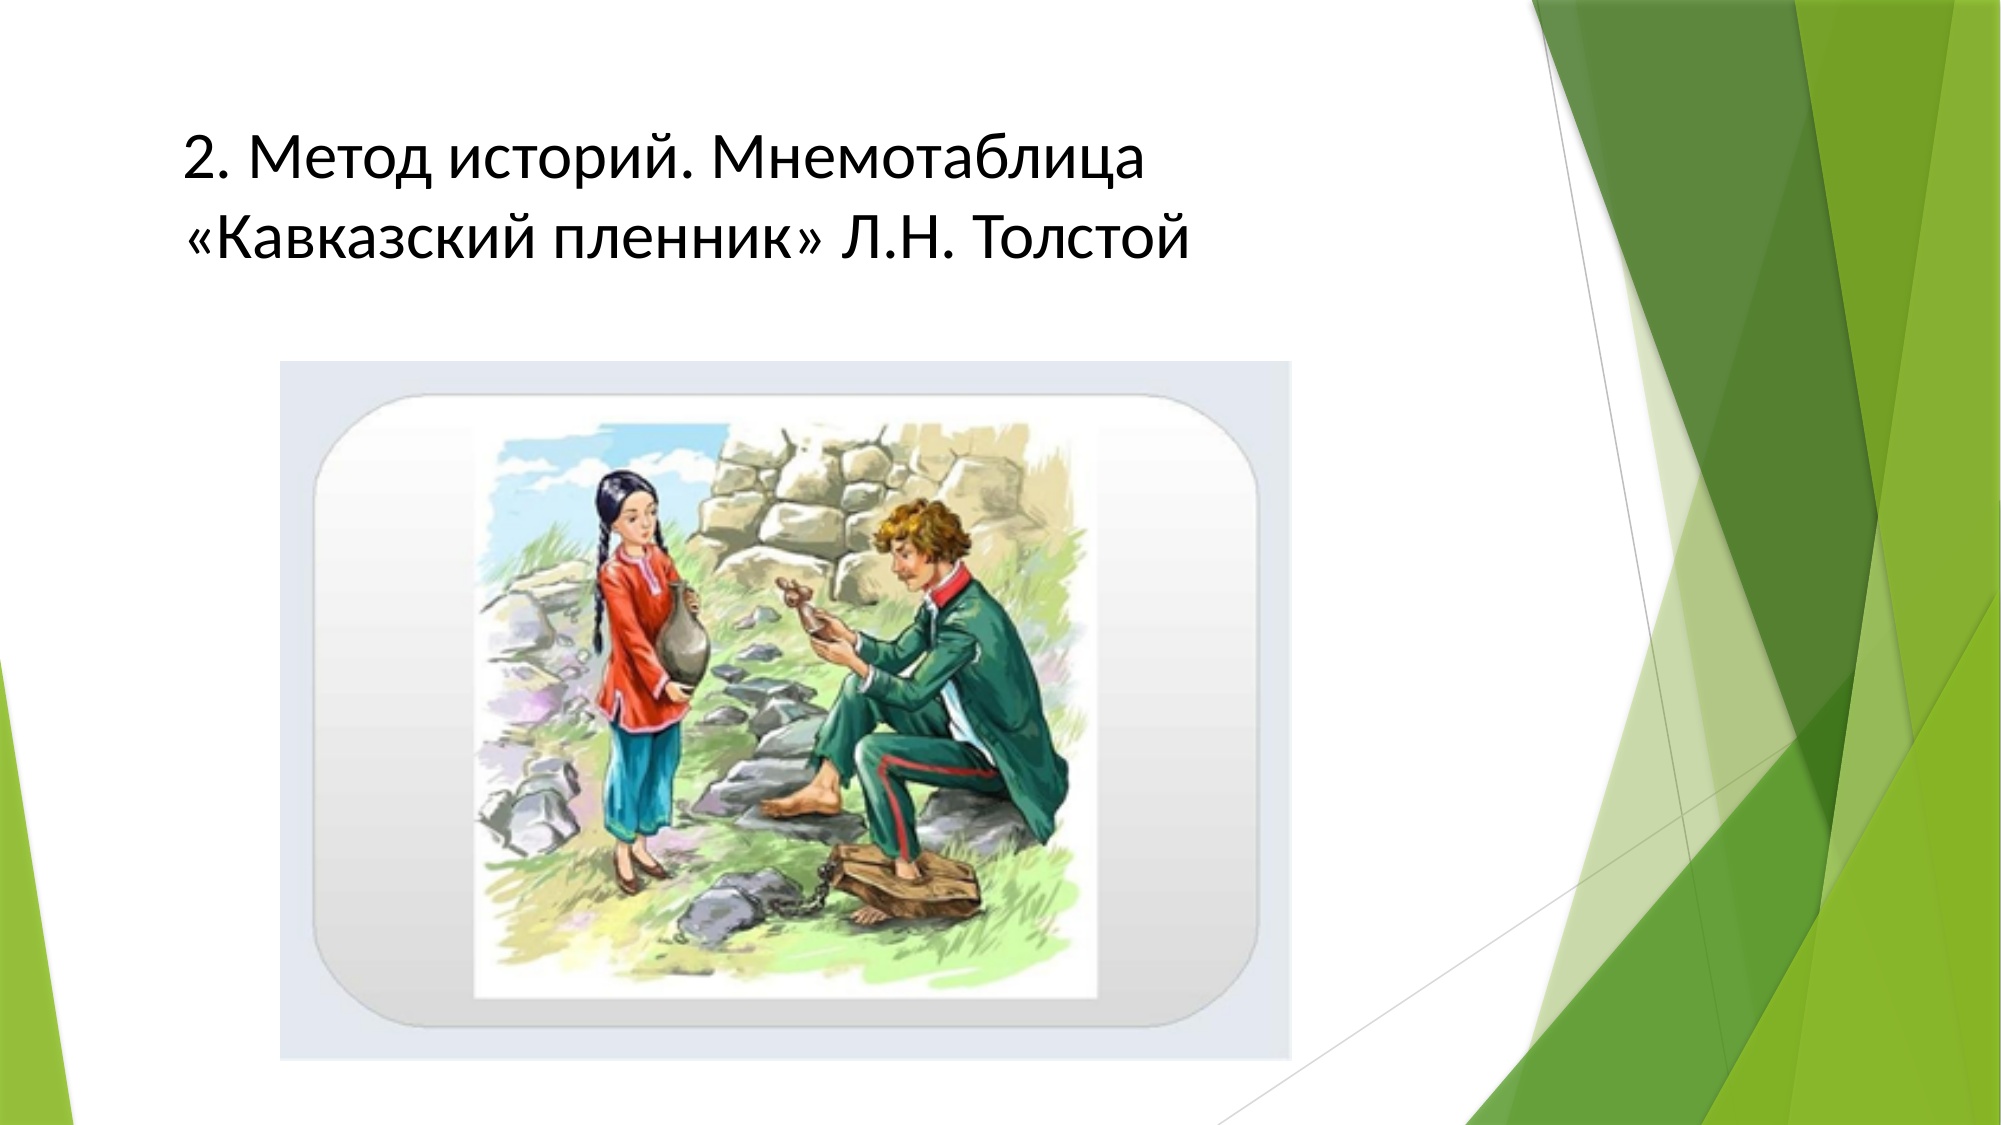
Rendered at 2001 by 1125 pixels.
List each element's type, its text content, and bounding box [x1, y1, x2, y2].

text_box 2. Метод историй. Мнемотаблица «Кавказский пленник» Л.Н. Толстой [167, 104, 1310, 279]
picture [279, 361, 1292, 1062]
